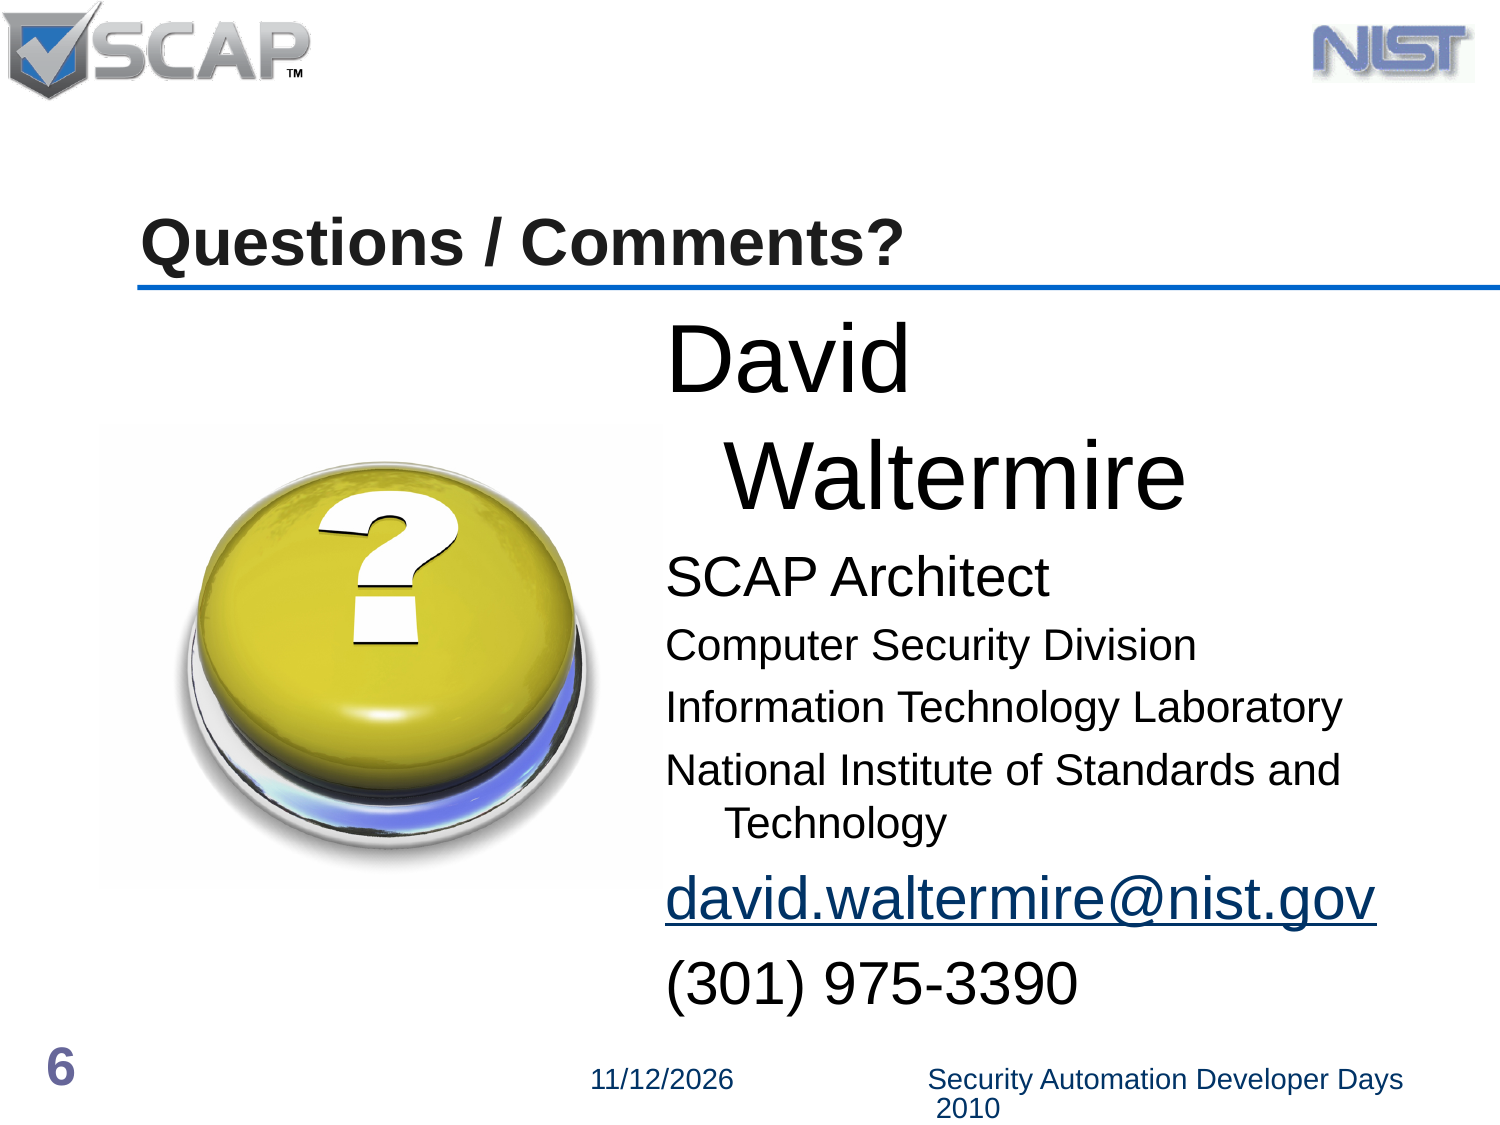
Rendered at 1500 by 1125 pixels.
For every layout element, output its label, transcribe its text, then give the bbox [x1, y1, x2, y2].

title Questions / Comments? [124, 99, 1426, 288]
picture [0, 0, 313, 103]
picture [1312, 24, 1475, 83]
slide_number 6 [13, 1023, 111, 1105]
picture [99, 424, 649, 889]
list David Waltermire SCAP Architect Computer Security Division Information Technology Laboratory National Institute of Standards and Technology david.waltermire@nist.gov (301) 975-3390 [649, 287, 1400, 1026]
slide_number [399, 1024, 750, 1104]
footer Security Automation Developer Days 2010 [912, 1024, 1426, 1104]
